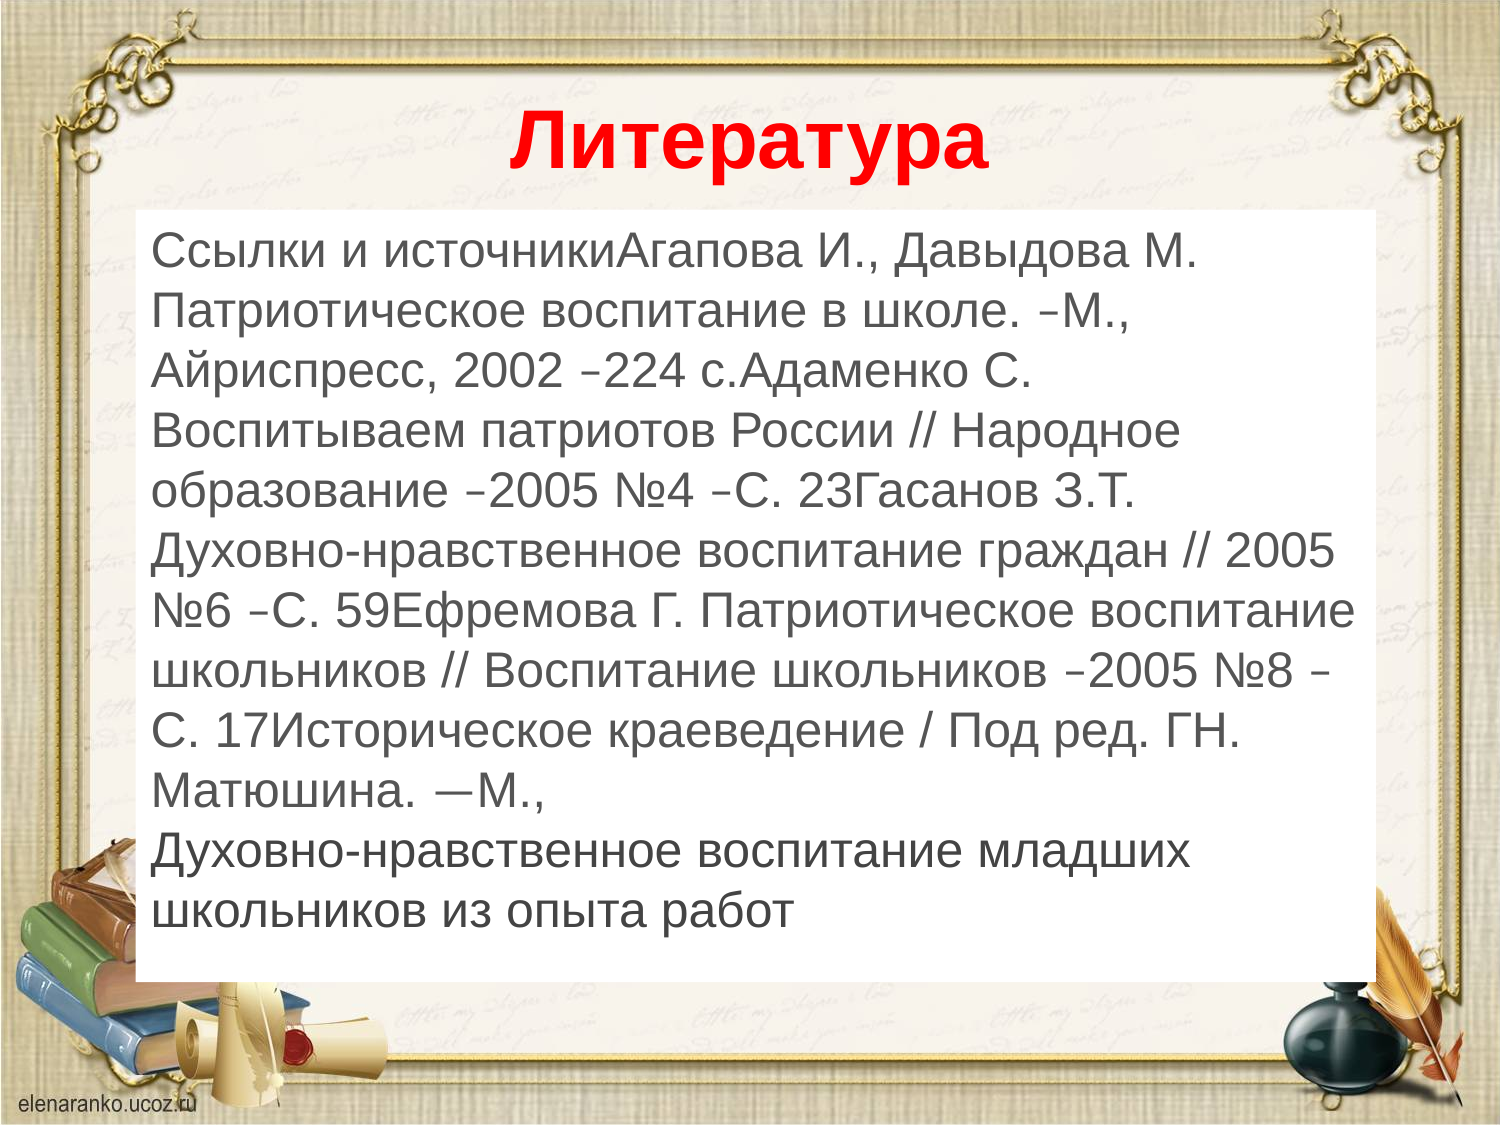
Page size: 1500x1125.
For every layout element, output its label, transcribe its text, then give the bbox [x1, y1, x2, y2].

picture [0, 0, 1500, 1125]
text_box Ссылки и источникиАгапова И., Давыдова М. Патриотическое воспитание в школе. –М., Айриспресс, 2002 –224 с.Адаменко С. Воспитываем патриотов России // Народное образование –2005 №4 –С. 23Гасанов З.Т. Духовно-нравственное воспитание граждан // 2005 №6 –С. 59Ефремова Г. Патриотическое воспитание школьников // Воспитание школьников –2005 №8 –С. 17Историческое краеведение / Под ред. ГН. Матюшина. —М., Духовно-нравственное воспитание младших школьников из опыта работ [135, 209, 1376, 983]
text_box Литература [74, 78, 1425, 266]
